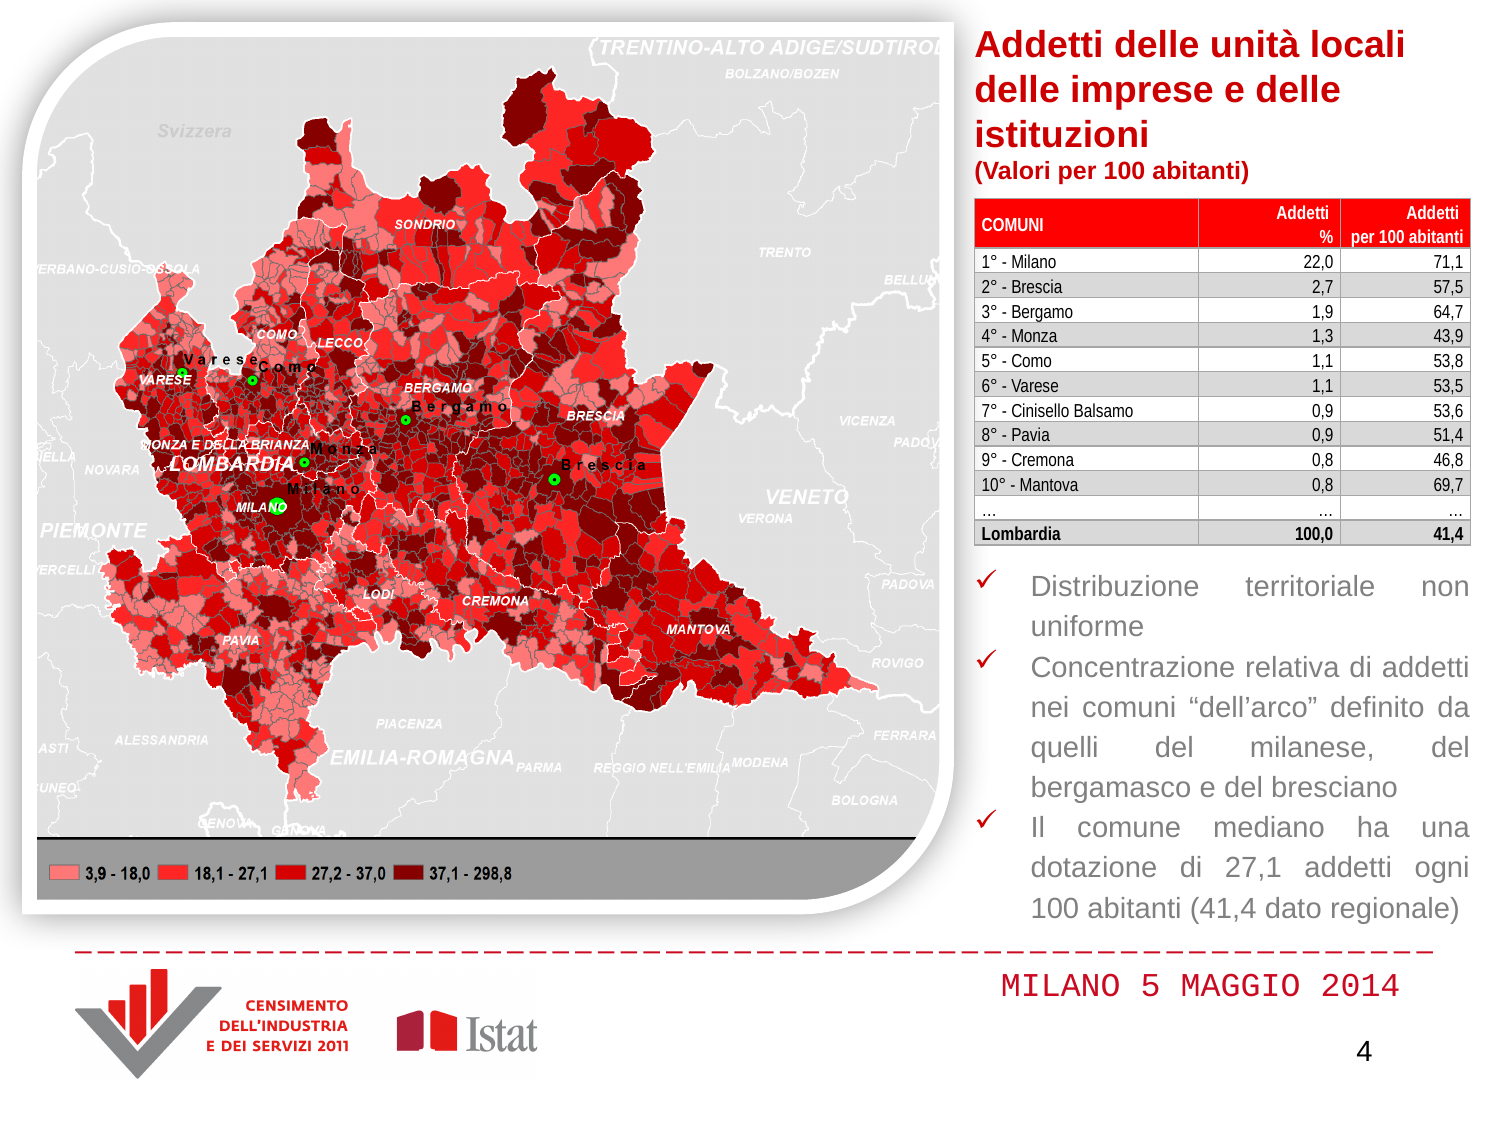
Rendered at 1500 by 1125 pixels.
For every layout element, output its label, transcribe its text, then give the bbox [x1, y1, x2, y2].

table_cell 100,0 [1199, 521, 1340, 544]
table_cell Lombardia [975, 521, 1198, 544]
text_box Distribuzione territoriale non uniforme Concentrazione relativa di addetti nei comuni “dell’arco” definito da quelli del milanese, del bergamasco e del bresciano Il comune mediano ha una dotazione di 27,1 addetti ogni 100 abitanti (41,4 dato regionale) [974, 562, 1471, 929]
picture [75, 969, 538, 1082]
table_header COMUNI [975, 199, 1198, 247]
table_cell 8° - Pavia [975, 422, 1198, 445]
table_cell 43,9 [1341, 323, 1470, 346]
table_cell 6° - Varese [975, 372, 1198, 396]
table_cell 2,7 [1199, 273, 1340, 297]
table_cell 0,8 [1199, 471, 1340, 495]
table_cell 10° - Mantova [975, 471, 1198, 495]
table_cell 2° - Brescia [975, 273, 1198, 297]
table_cell 53,6 [1341, 397, 1470, 421]
table_cell 51,4 [1341, 422, 1470, 445]
table_cell 0,9 [1199, 397, 1340, 421]
table_cell 53,8 [1341, 348, 1470, 371]
table_cell … [975, 496, 1198, 519]
table_header Addetti per 100 abitanti [1341, 199, 1470, 247]
table_cell … [1341, 496, 1470, 519]
picture [29, 29, 947, 908]
table_cell 64,7 [1341, 298, 1470, 322]
table_cell 1,1 [1199, 348, 1340, 371]
table_cell 7° - Cinisello Balsamo [975, 397, 1198, 421]
table_cell … [1199, 496, 1340, 519]
slide_number 4 [1074, 1025, 1388, 1100]
table_cell 69,7 [1341, 471, 1470, 495]
table_cell 46,8 [1341, 447, 1470, 470]
table_cell 5° - Como [975, 348, 1198, 371]
table_header Addetti % [1199, 199, 1340, 247]
table_cell 1,9 [1199, 298, 1340, 322]
table_cell 4° - Monza [975, 323, 1198, 346]
table_cell 41,4 [1341, 521, 1470, 544]
table_cell 71,1 [1341, 249, 1470, 272]
table_cell 57,5 [1341, 273, 1470, 297]
table_cell 0,8 [1199, 447, 1340, 470]
table_cell 3° - Bergamo [975, 298, 1198, 322]
text_box Addetti delle unità locali delle imprese e delle istituzioni (Valori per 100 abitanti) [974, 19, 1471, 186]
table_cell 0,9 [1199, 422, 1340, 445]
table_cell 1° - Milano [975, 249, 1198, 272]
table_cell 9° - Cremona [975, 447, 1198, 470]
table_cell 53,5 [1341, 372, 1470, 396]
table_cell 22,0 [1199, 249, 1340, 272]
table_cell 1,3 [1199, 323, 1340, 346]
table_cell 1,1 [1199, 372, 1340, 396]
